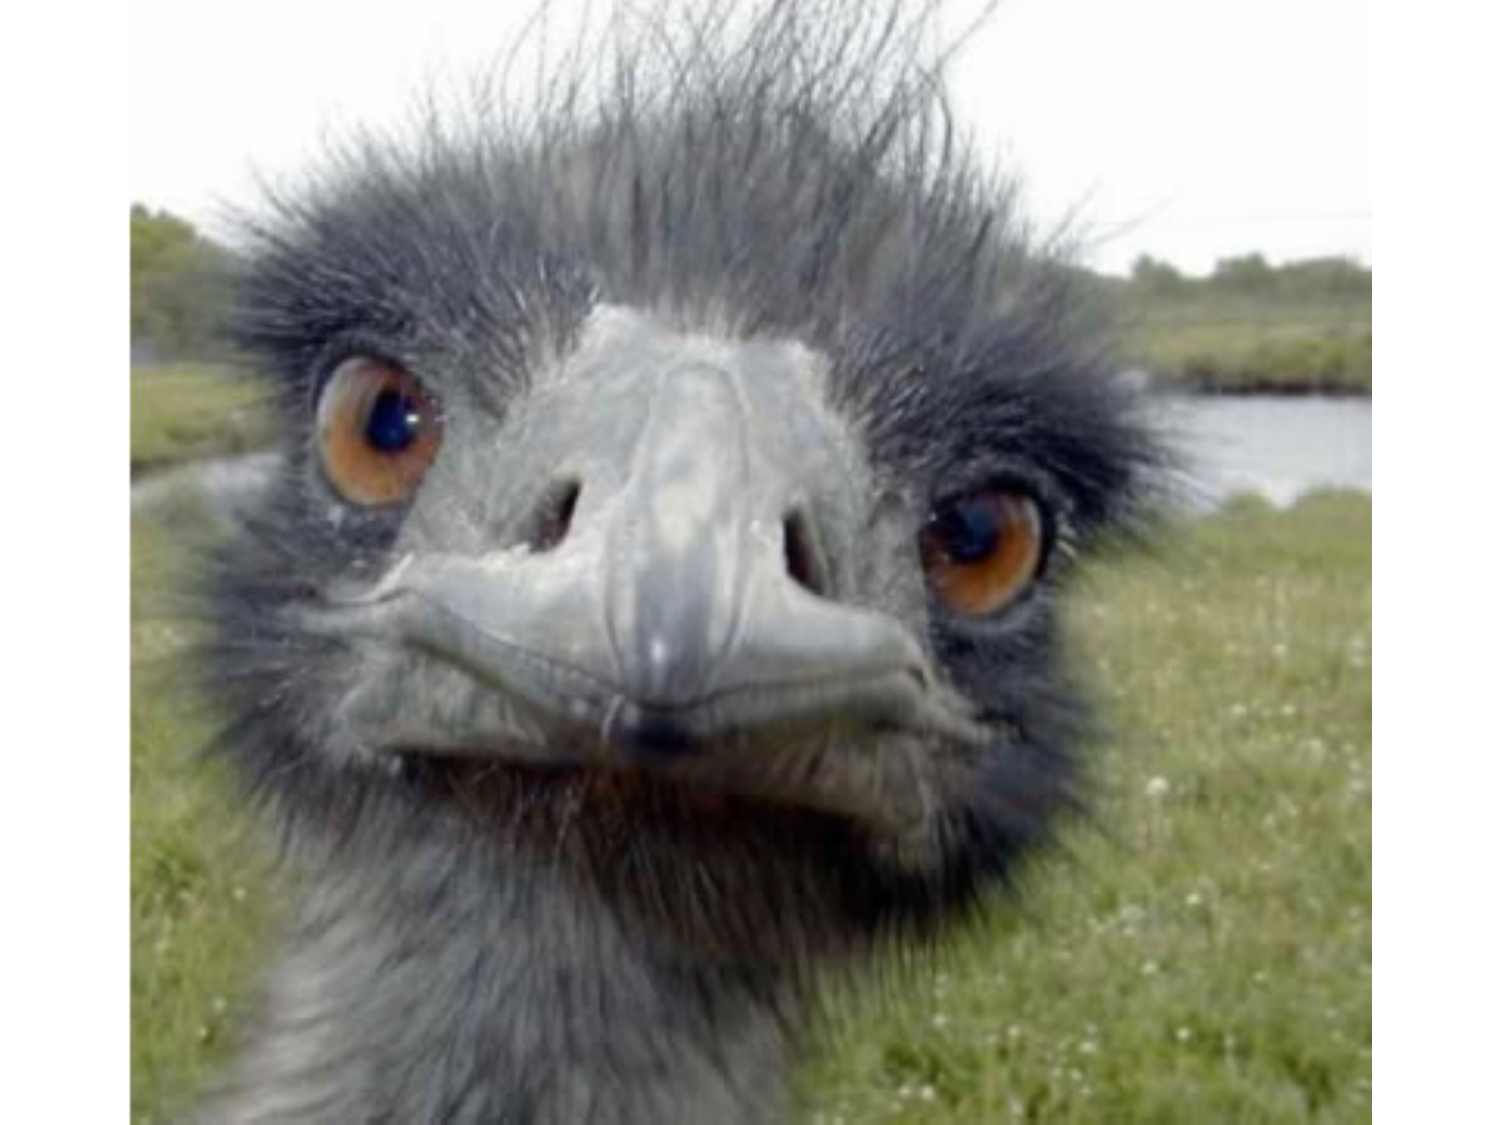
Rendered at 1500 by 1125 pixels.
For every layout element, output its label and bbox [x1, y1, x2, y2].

picture [128, 0, 1372, 1125]
